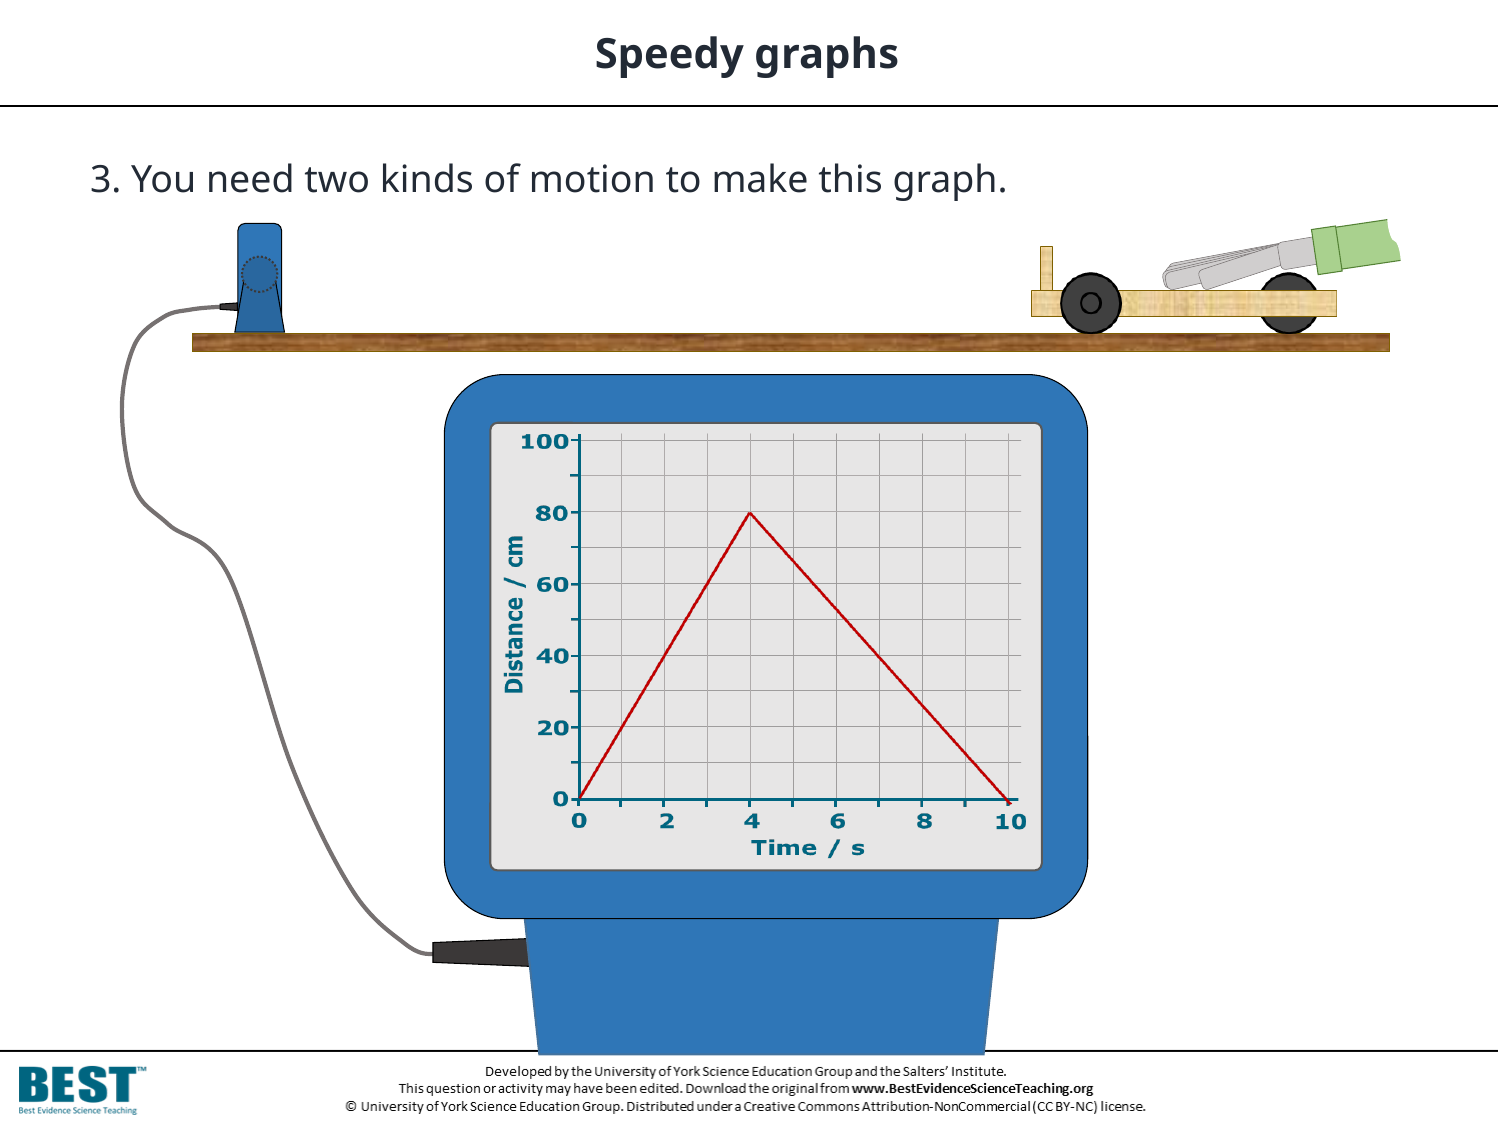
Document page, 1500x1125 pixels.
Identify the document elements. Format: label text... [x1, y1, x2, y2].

text_box Speedy graphs [23, 4, 1471, 99]
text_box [121, 211, 1425, 1055]
picture [0, 105, 1499, 1125]
